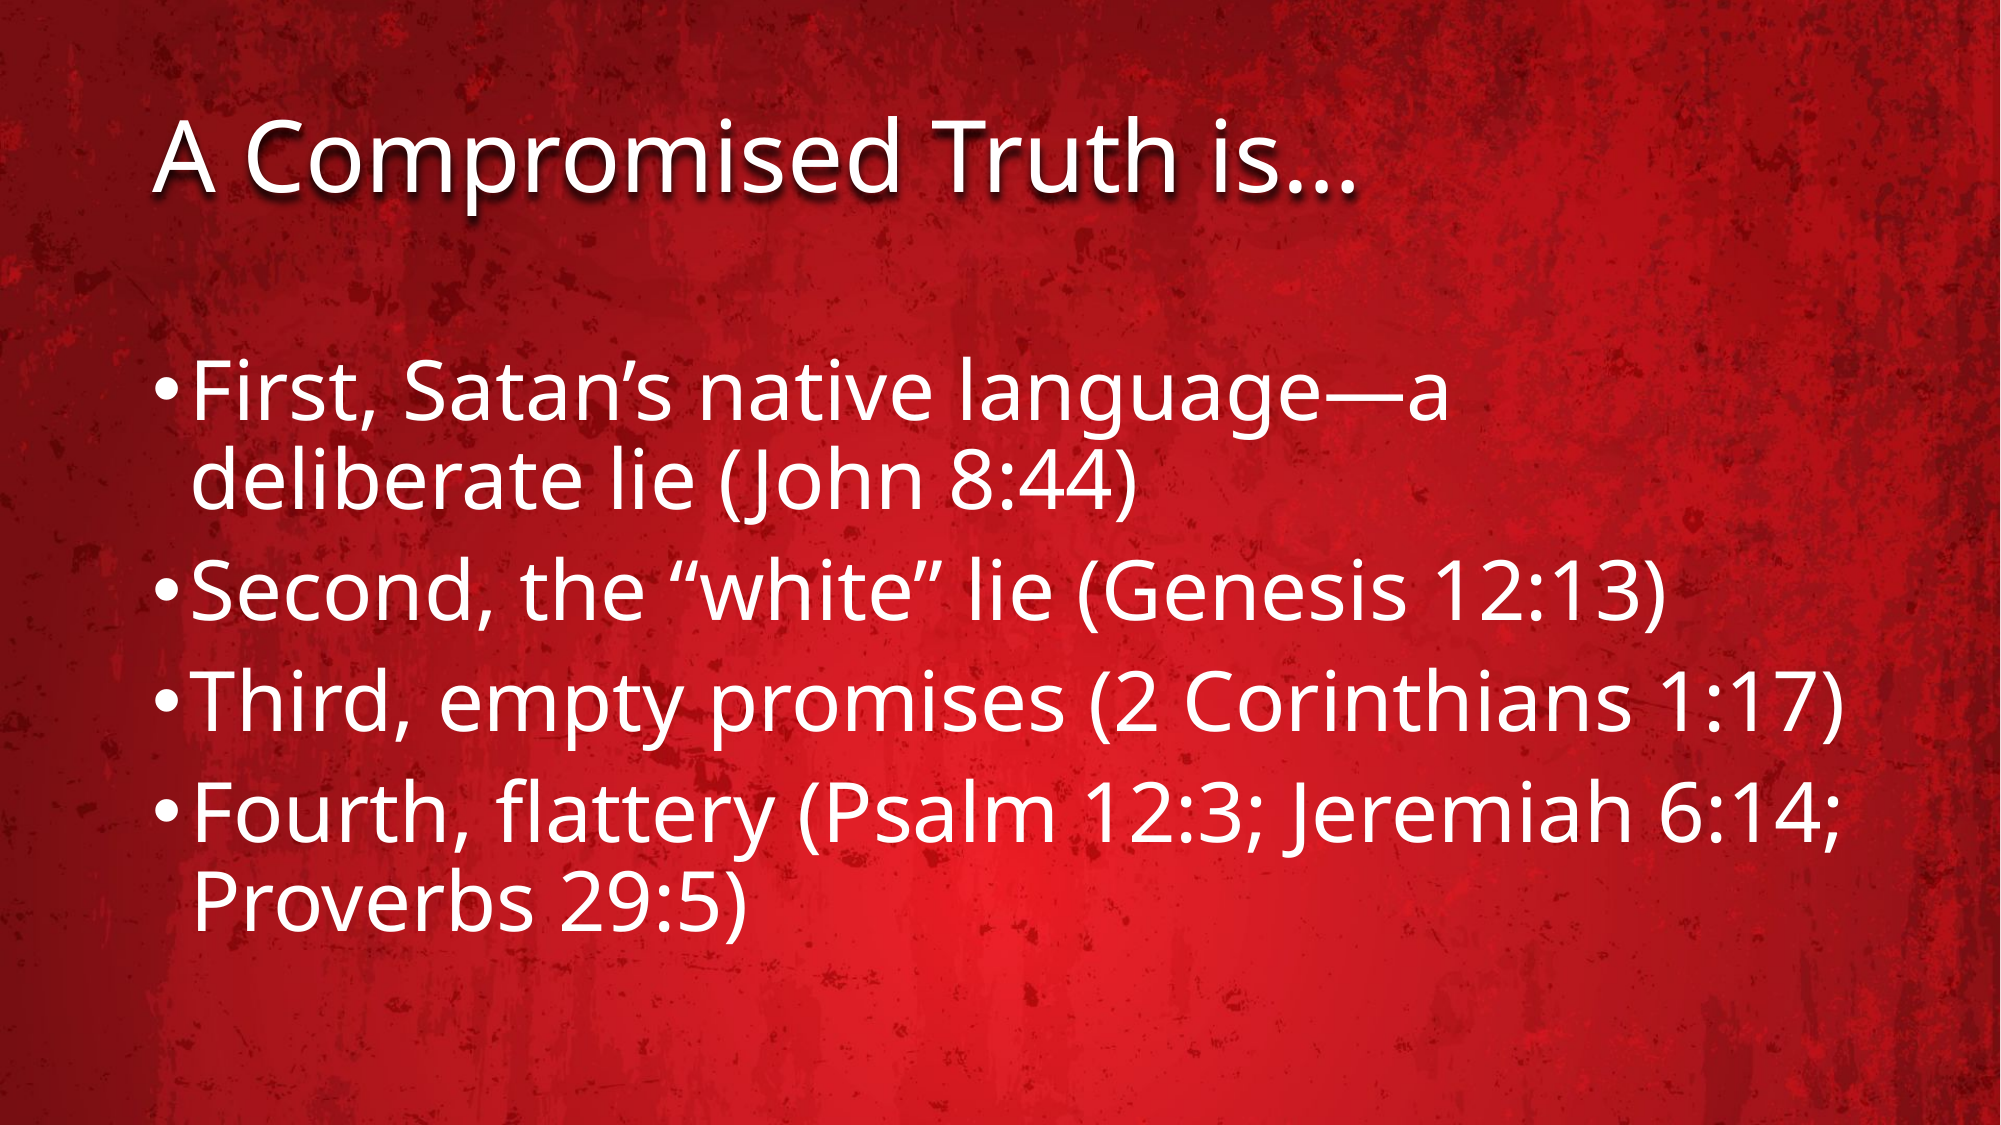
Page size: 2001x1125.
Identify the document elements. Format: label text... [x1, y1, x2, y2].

list First, Satan’s native language—a deliberate lie (John 8:44) Second, the “white” lie (Genesis 12:13) Third, empty promises (2 Corinthians 1:17) Fourth, flattery (Psalm 12:3; Jeremiah 6:14; Proverbs 29:5) [137, 208, 1863, 1090]
title A Compromised Truth is… [137, 11, 1863, 208]
picture [0, 0, 2001, 1125]
